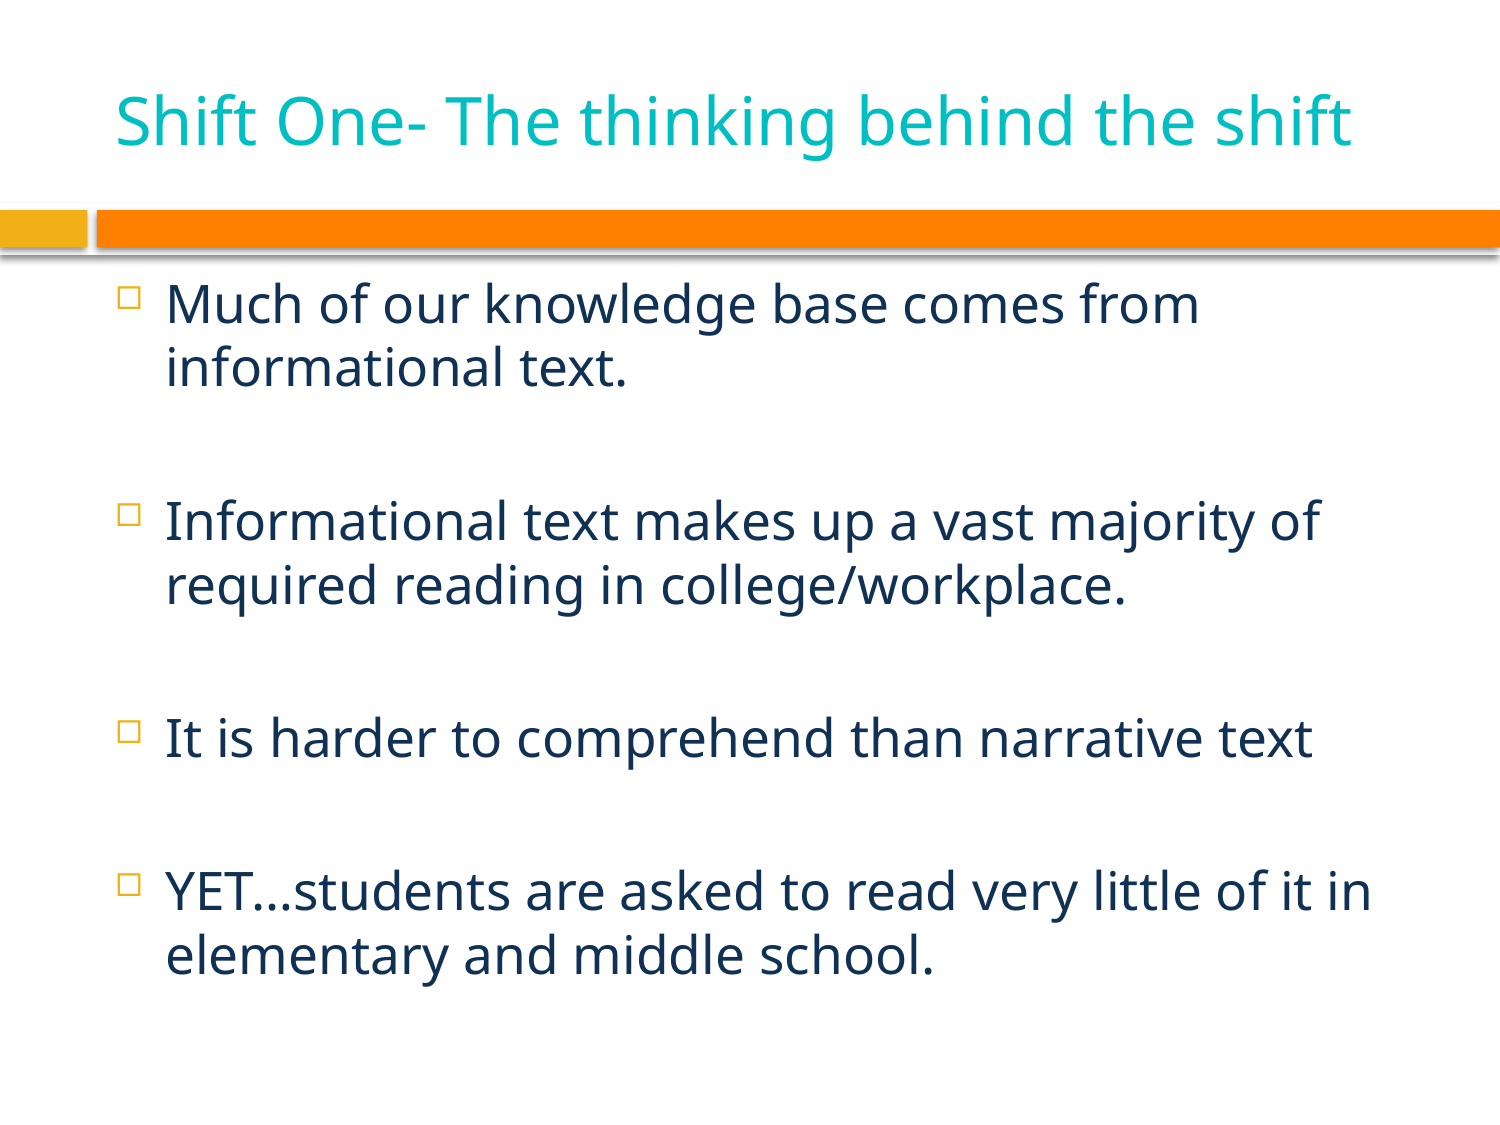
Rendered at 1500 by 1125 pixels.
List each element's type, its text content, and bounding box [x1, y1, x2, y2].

list Much of our knowledge base comes from informational text. Informational text makes up a vast majority of required reading in college/workplace. It is harder to comprehend than narrative text YET…students are asked to read very little of it in elementary and middle school. [100, 262, 1438, 1000]
title Shift One- The thinking behind the shift [100, 37, 1438, 200]
